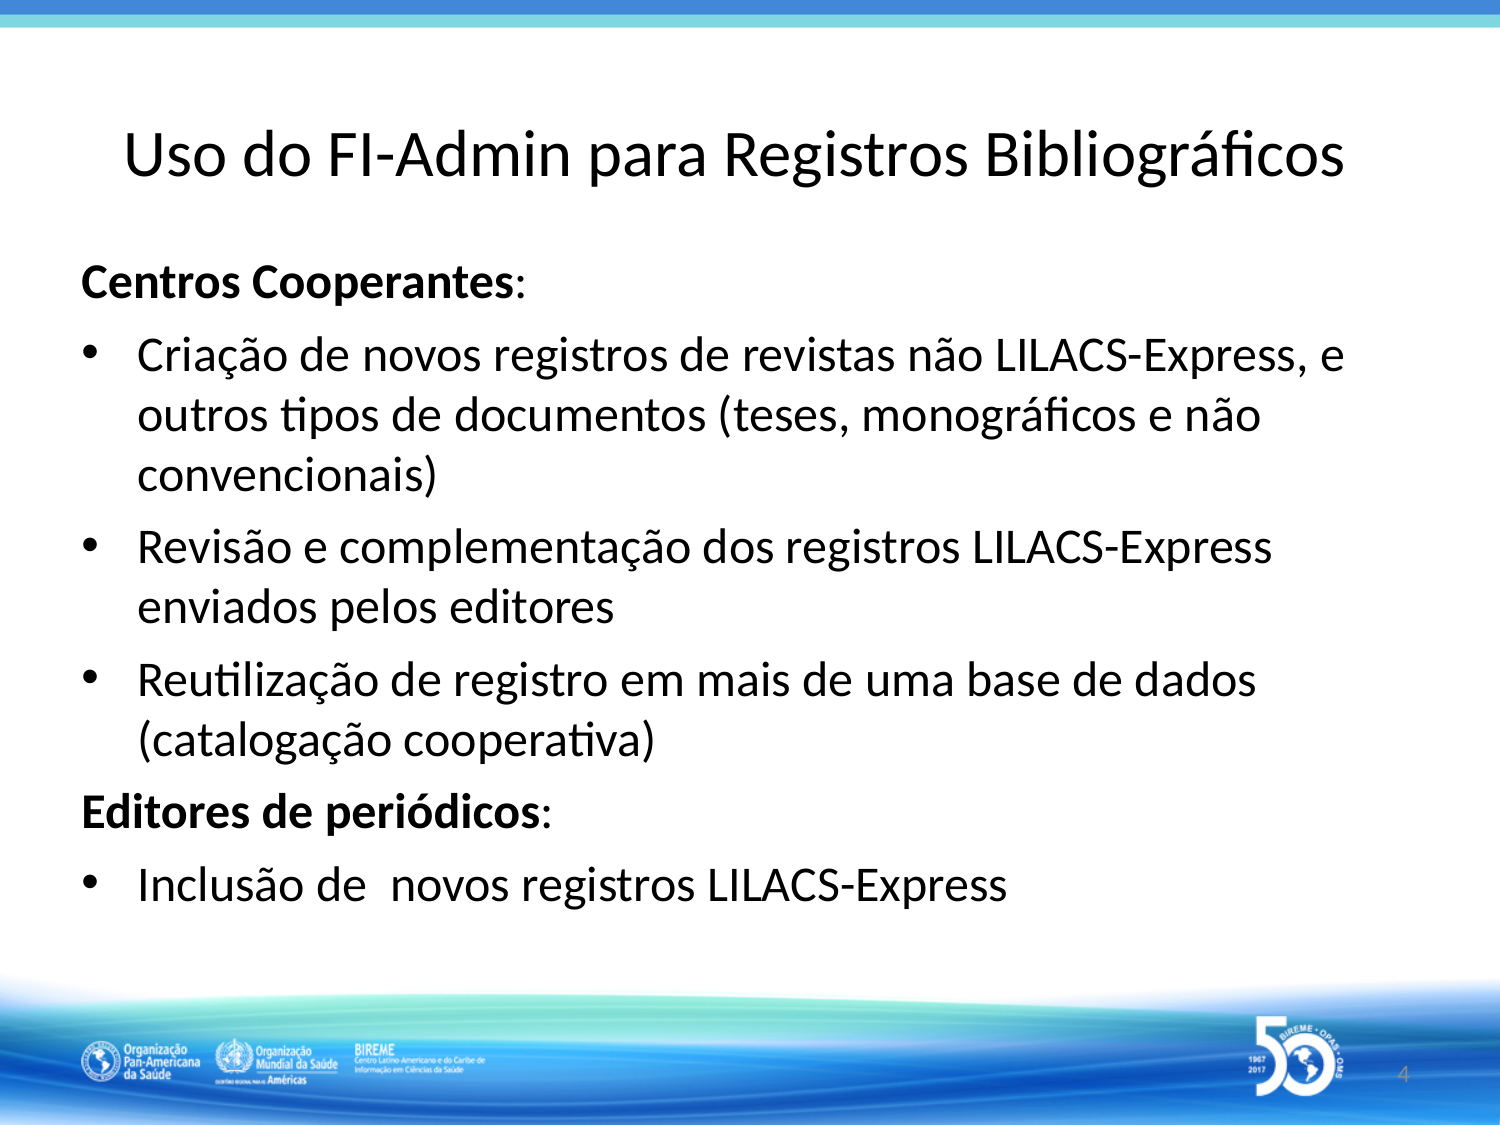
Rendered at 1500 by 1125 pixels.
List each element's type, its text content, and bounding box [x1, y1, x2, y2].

text_box Centros Cooperantes: Criação de novos registros de revistas não LILACS-Express, e outros tipos de documentos (teses, monográficos e não convencionais) Revisão e complementação dos registros LILACS-Express enviados pelos editores Reutilização de registro em mais de uma base de dados (catalogação cooperativa) Editores de periódicos: Inclusão de novos registros LILACS-Express [66, 241, 1480, 919]
slide_number 4 [1074, 1042, 1425, 1103]
title Uso do FI-Admin para Registros Bibliográficos [66, 77, 1403, 223]
picture [0, 0, 1500, 1125]
